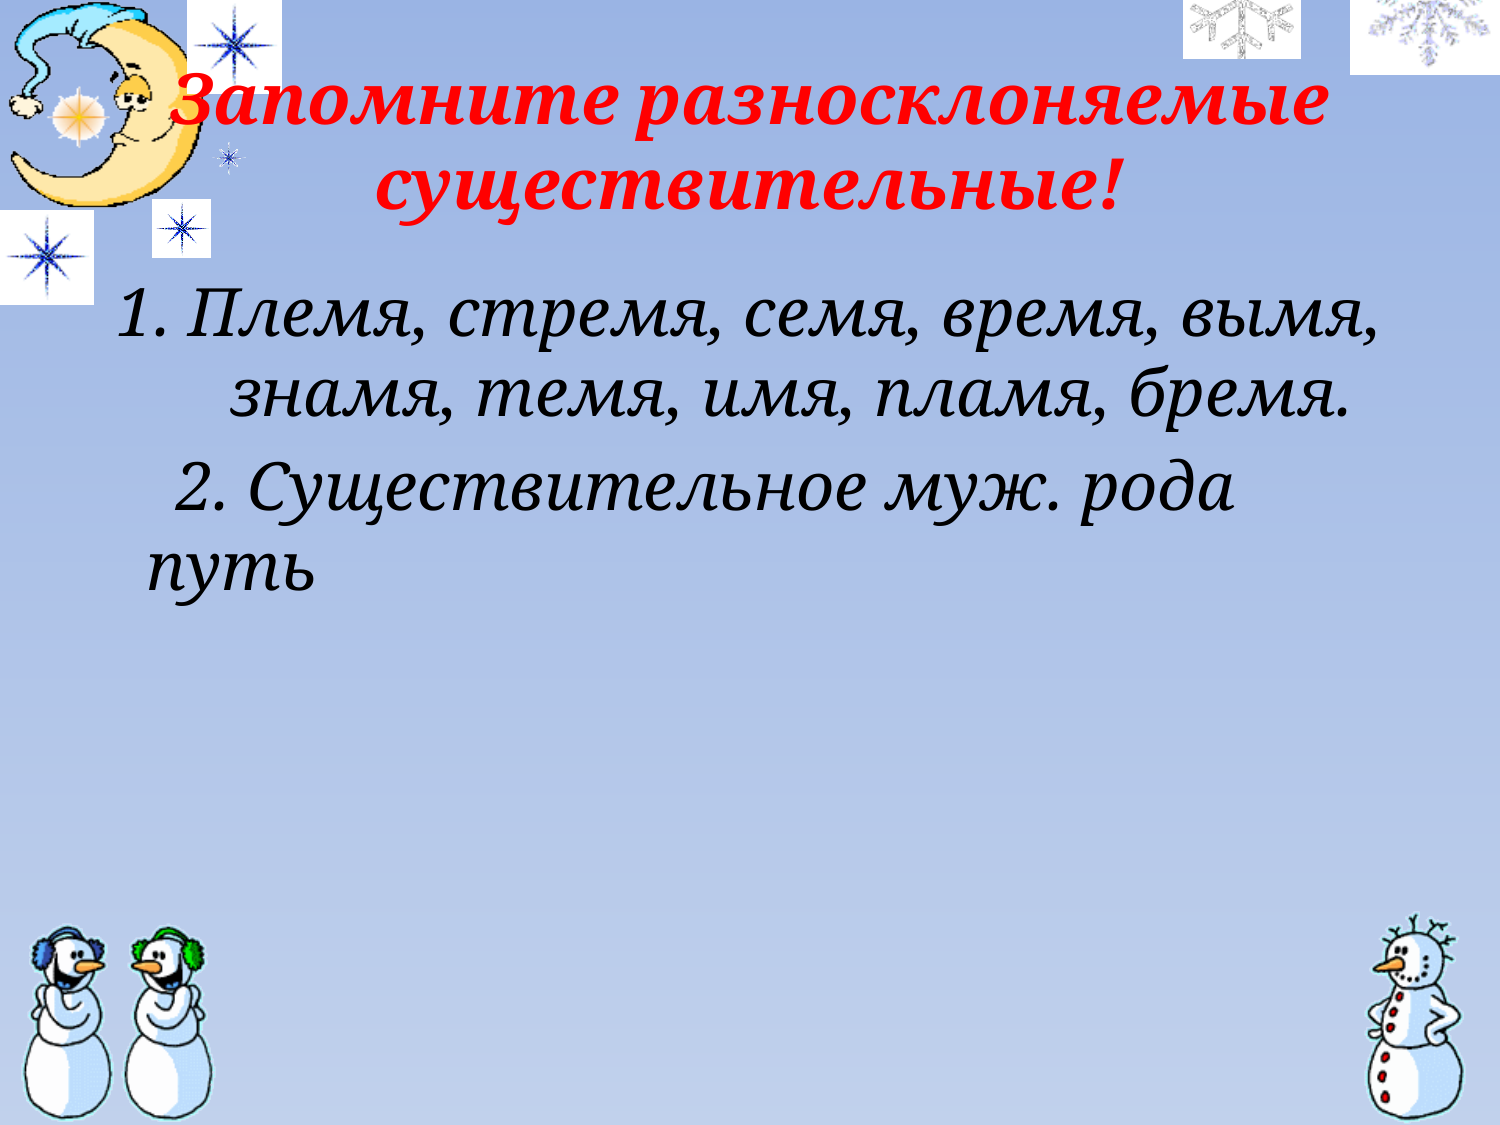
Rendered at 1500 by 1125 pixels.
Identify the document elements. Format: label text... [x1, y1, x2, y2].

picture [1183, 0, 1301, 45]
list 1. Племя, стремя, семя, время, вымя, знамя, темя, имя, пламя, бремя. 2. Существительное муж. рода путь [75, 262, 1425, 1005]
picture [0, 0, 282, 305]
picture [152, 233, 211, 258]
title Запомните разносклоняемые существительные! [75, 45, 1425, 233]
picture [0, 913, 225, 1125]
picture [1340, 904, 1500, 1125]
picture [1350, 0, 1500, 75]
